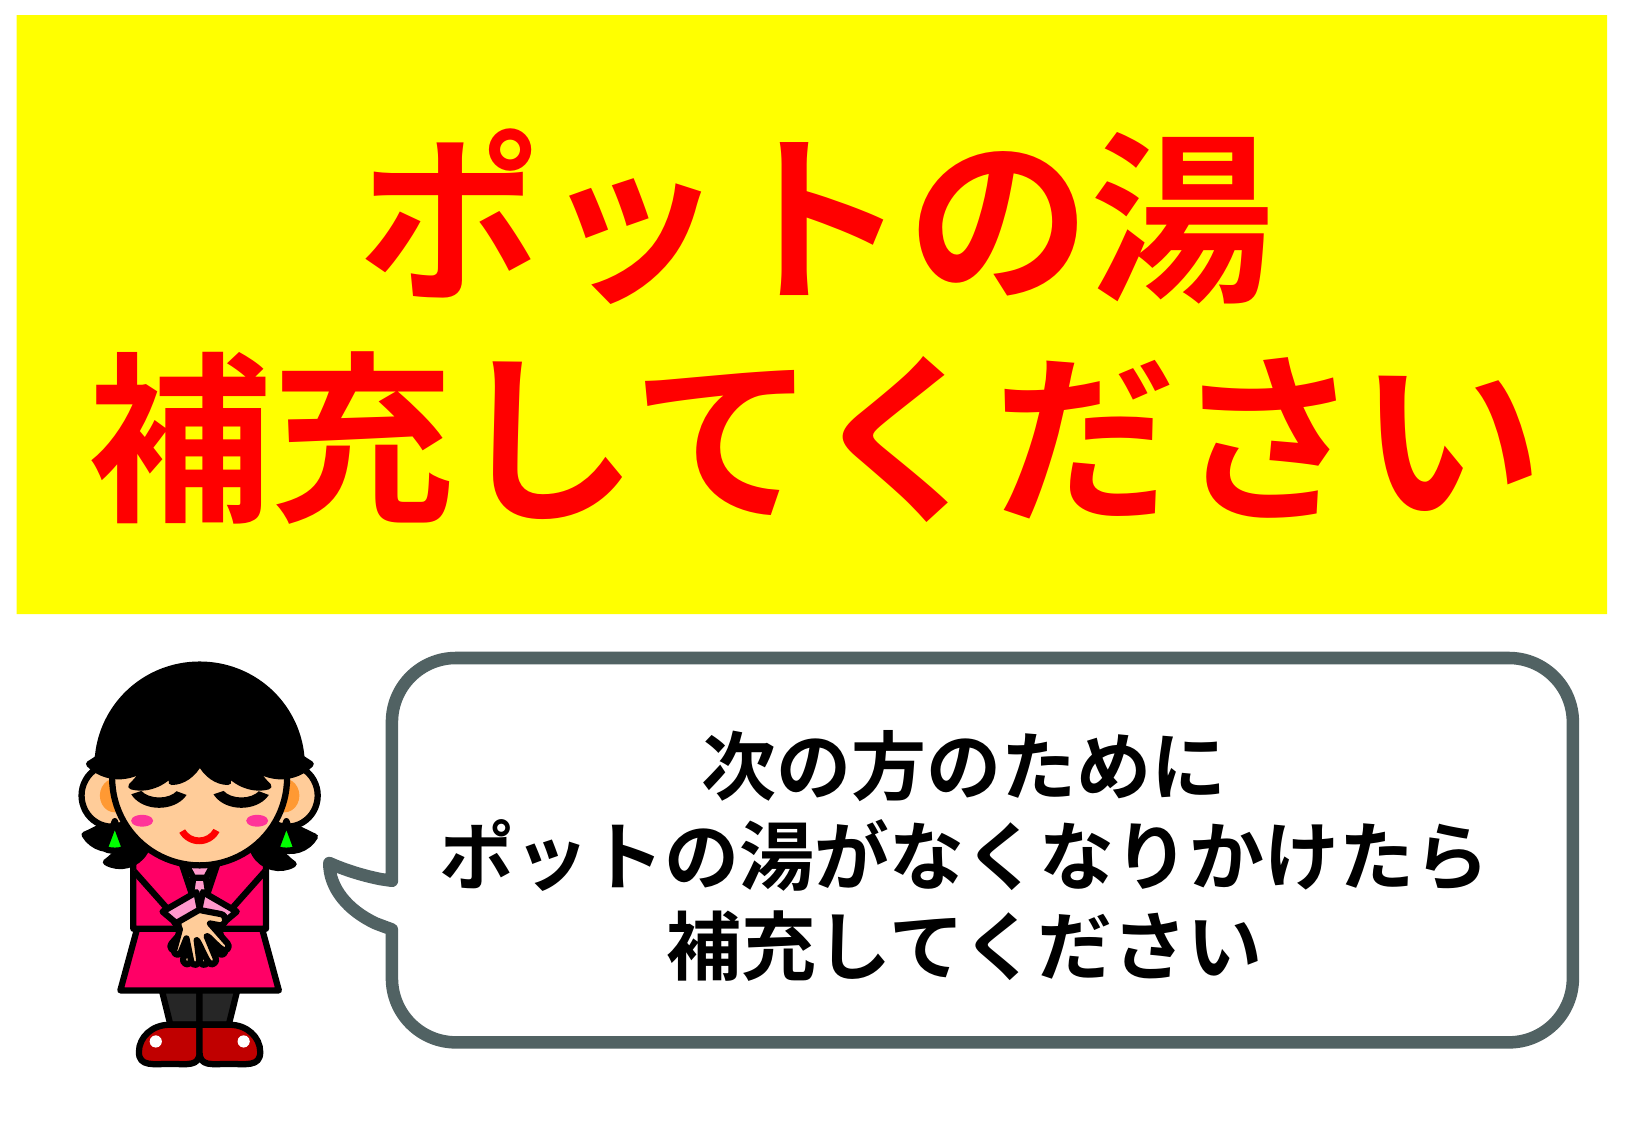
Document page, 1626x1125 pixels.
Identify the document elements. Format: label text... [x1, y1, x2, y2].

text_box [81, 664, 318, 1065]
text_box ポットの湯 補充してください [59, 97, 1573, 552]
text_box [14, 13, 1609, 616]
text_box [327, 655, 1575, 1045]
text_box 次の方のために ポットの湯がなくなりかけたら 補充してください [413, 712, 1515, 998]
